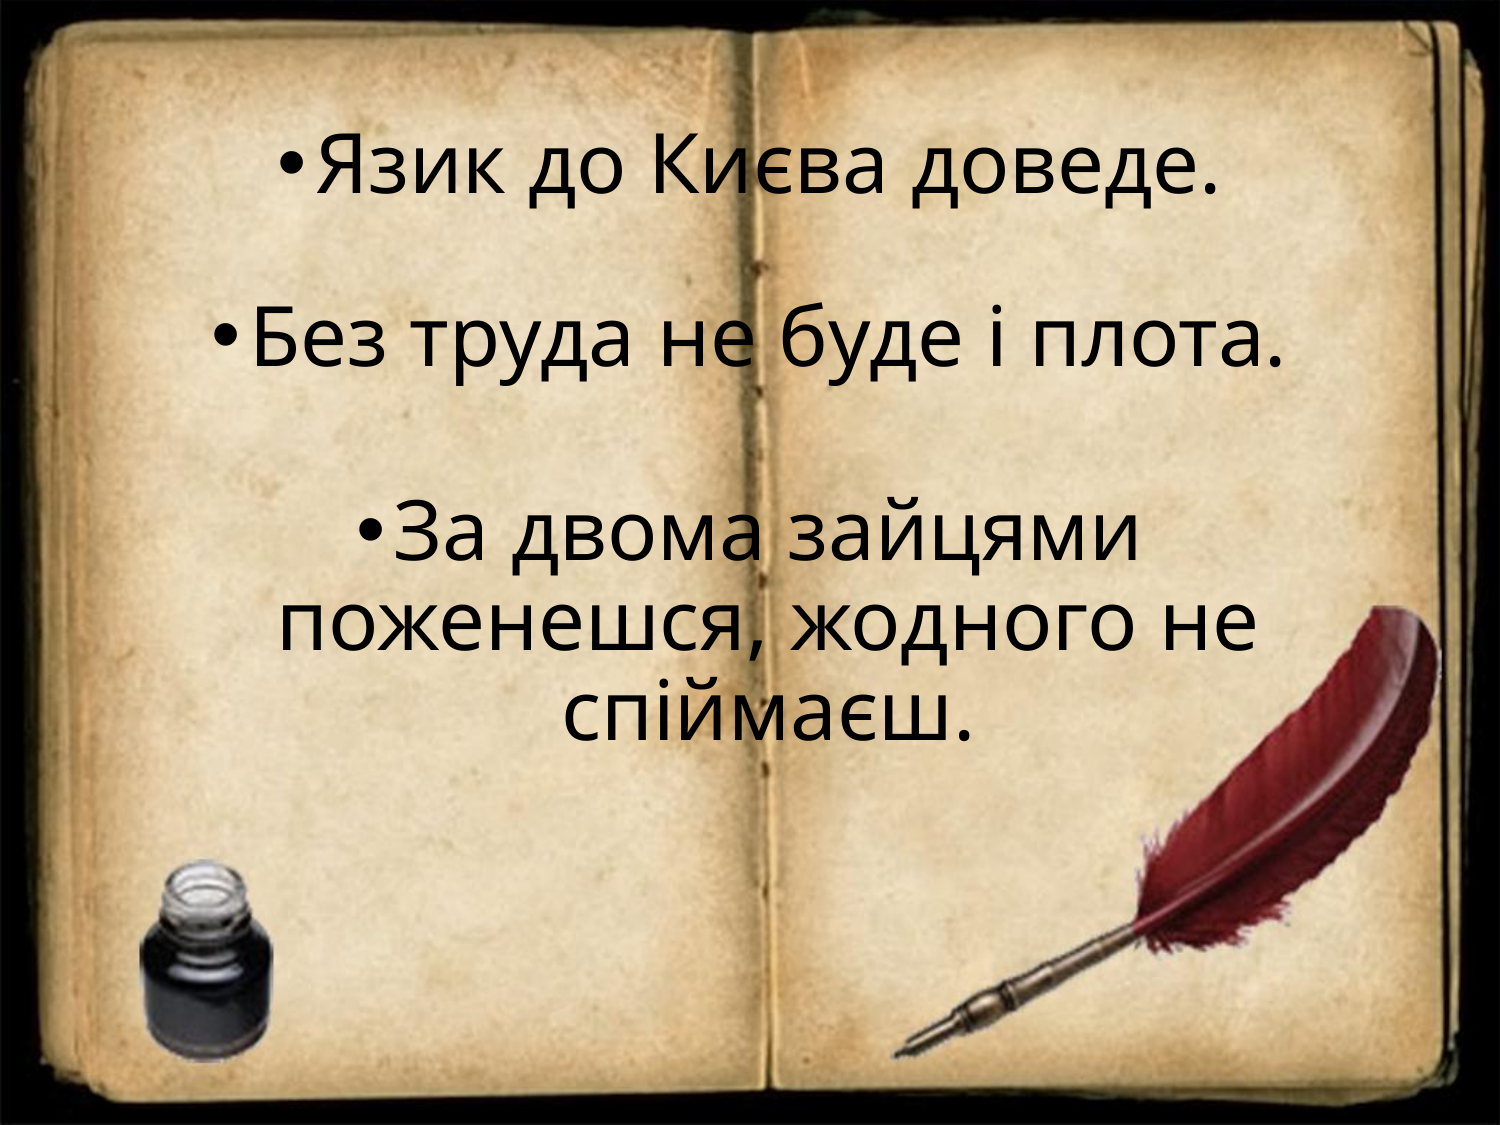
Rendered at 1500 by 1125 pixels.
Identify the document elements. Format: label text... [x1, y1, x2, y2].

picture [0, 0, 1500, 1125]
list Язик до Києва доведе. Без труда не буде і плота. За двома зайцями поженешся, жодного не спіймаєш. [103, 114, 1397, 1014]
